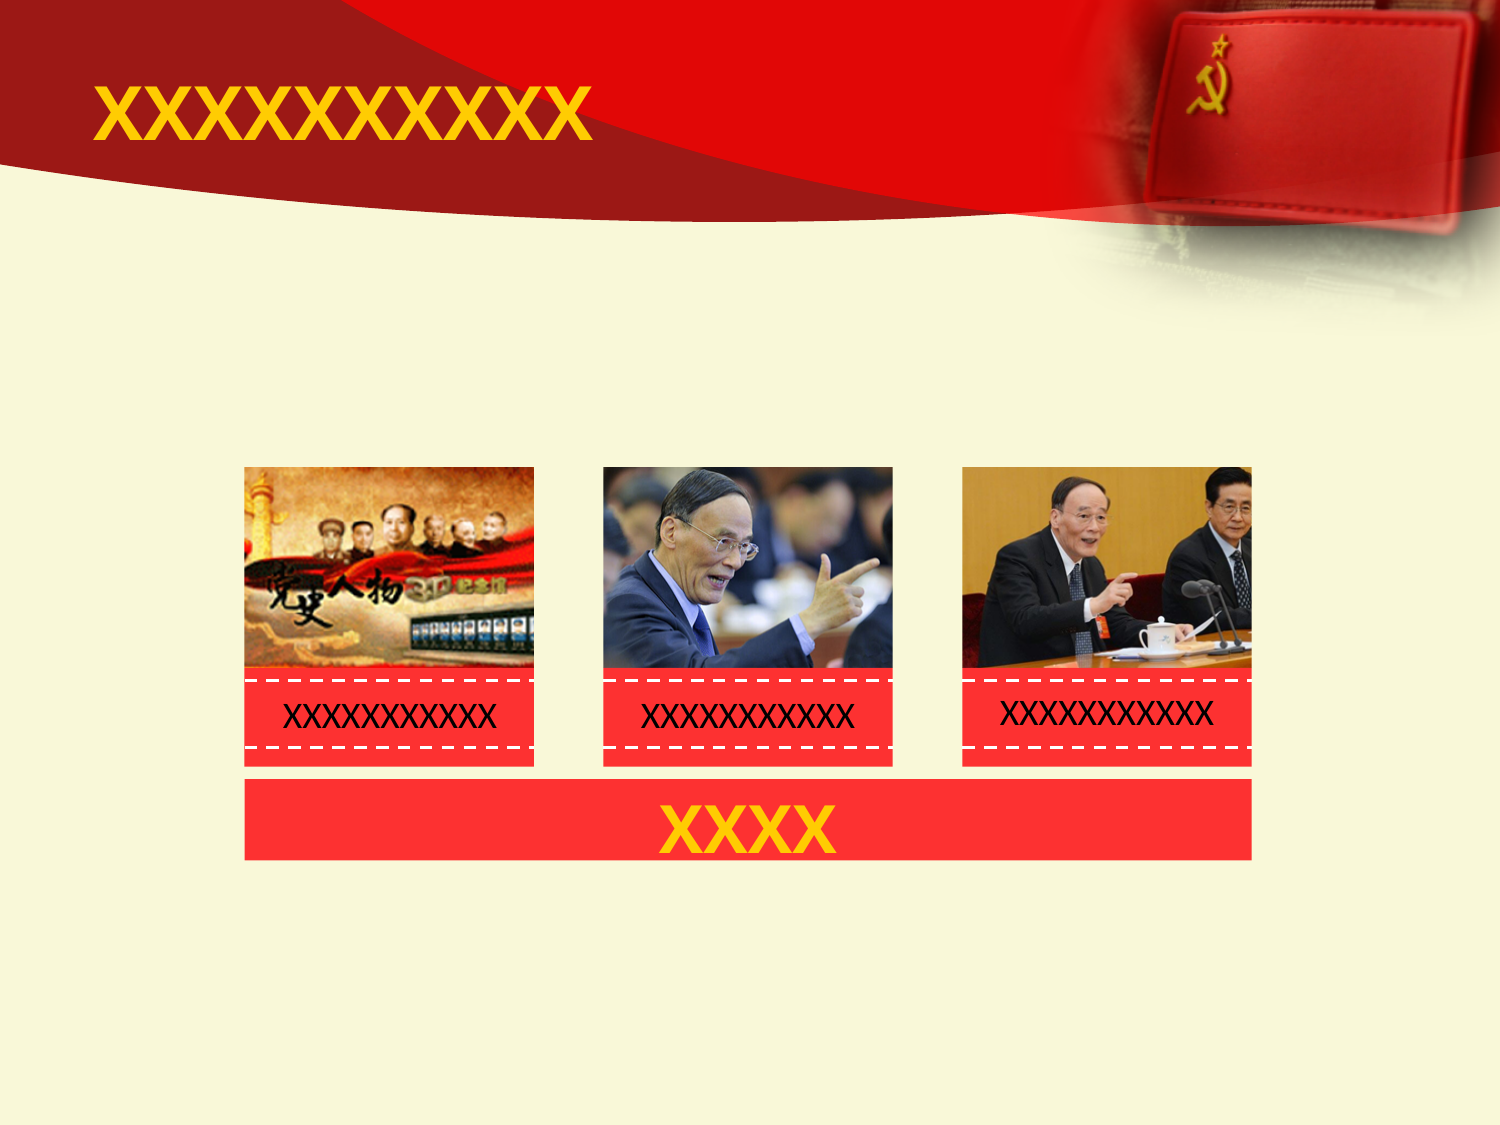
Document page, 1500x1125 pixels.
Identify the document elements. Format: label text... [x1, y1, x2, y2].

text_box [243, 466, 535, 667]
text_box [961, 667, 1253, 768]
text_box XXXXXXXXXX [78, 58, 609, 164]
text_box [602, 667, 894, 768]
text_box [244, 778, 1253, 861]
text_box XXXXXXXXXXX [261, 683, 519, 744]
text_box XXXXXXXXXXX [620, 683, 877, 744]
text_box XXXX [644, 779, 852, 874]
text_box [602, 466, 894, 667]
picture [1040, 0, 1500, 336]
text_box XXXXXXXXXXX [978, 681, 1236, 741]
text_box [243, 667, 535, 768]
text_box [961, 466, 1253, 667]
